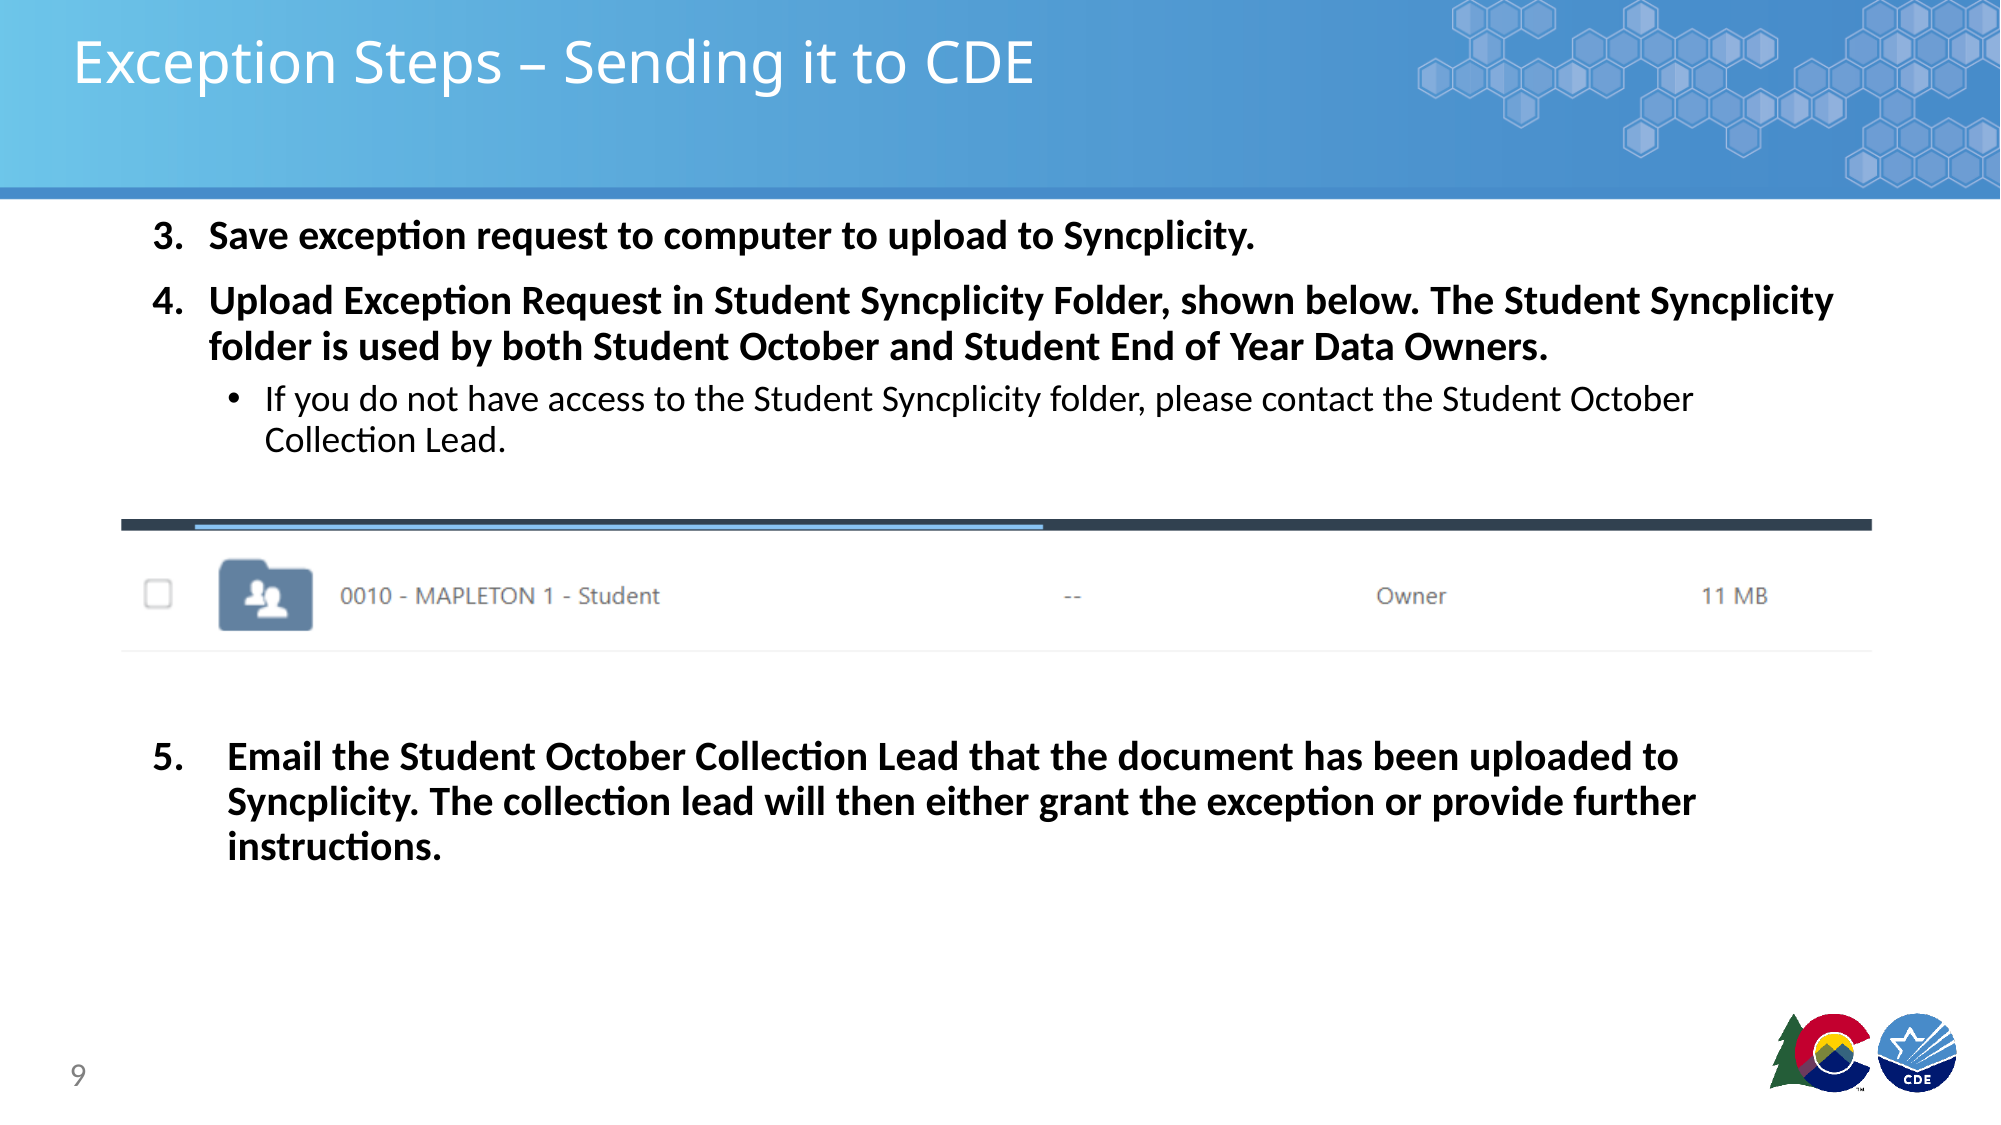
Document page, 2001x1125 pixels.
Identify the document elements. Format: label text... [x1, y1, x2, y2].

slide_number 9 [54, 1042, 505, 1103]
picture [120, 519, 1880, 654]
picture [1768, 1012, 1957, 1093]
list Save exception request to computer to upload to Syncplicity. Upload Exception Request in Student Syncplicity Folder, shown below. The Student Syncplicity folder is used by both Student October and Student End of Year Data Owners. If you do not have access to the Student Syncplicity folder, please contact the Student October Collection Lead. Email the Student October Collection Lead that the document has been uploaded to Syncplicity. The collection lead will then either grant the exception or provide further instructions. [137, 654, 1863, 1018]
picture [0, 0, 2000, 200]
title Exception Steps – Sending it to CDE [72, 33, 1396, 182]
list Save exception request to computer to upload to Syncplicity. Upload Exception Request in Student Syncplicity Folder, shown below. The Student Syncplicity folder is used by both Student October and Student End of Year Data Owners. If you do not have access to the Student Syncplicity folder, please contact the Student October Collection Lead. Email the Student October Collection Lead that the document has been uploaded to Syncplicity. The collection lead will then either grant the exception or provide further instructions. [137, 205, 1863, 519]
